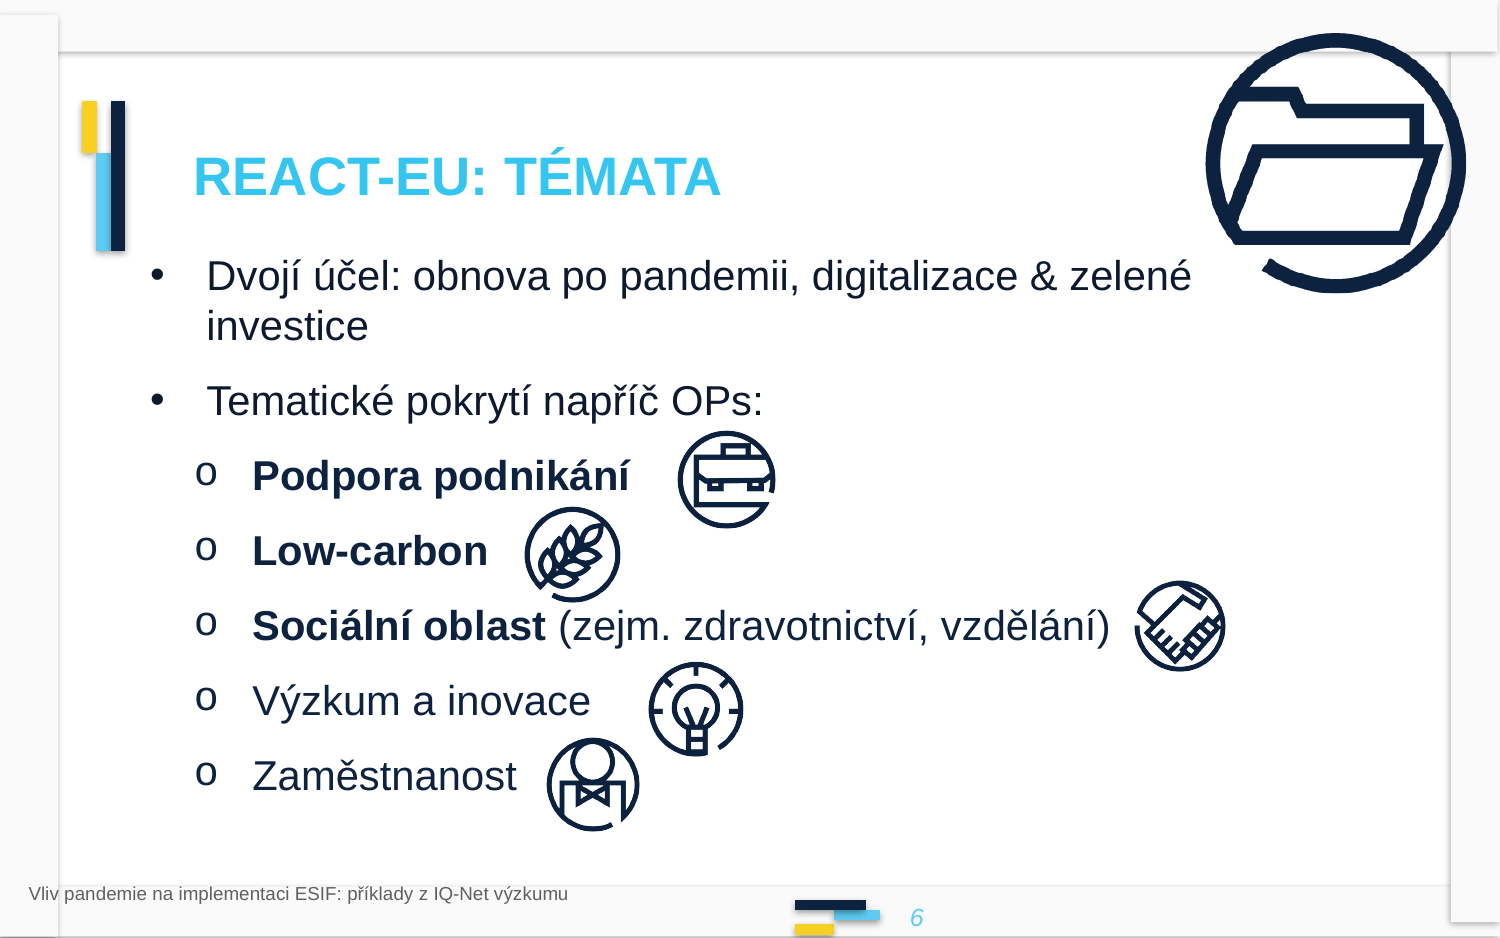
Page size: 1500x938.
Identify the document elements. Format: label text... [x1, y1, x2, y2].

picture [1133, 580, 1226, 673]
list REACT-EU: TÉMATA [163, 101, 744, 226]
picture [1204, 31, 1468, 294]
picture [524, 505, 621, 603]
picture [676, 430, 776, 530]
picture [647, 660, 744, 757]
slide_number 6 [841, 893, 939, 938]
picture [545, 737, 641, 832]
text_box Vliv pandemie na implementaci ESIF: příklady z IQ-Net výzkumu [13, 874, 640, 913]
list Dvojí účel: obnova po pandemii, digitalizace & zelené investice Tematické pokrytí napříč OPs: Podpora podnikání Low-carbon Sociální oblast (zejm. zdravotnictví, vzdělání) Výzkum a inovace Zaměstnanost [135, 241, 1358, 874]
